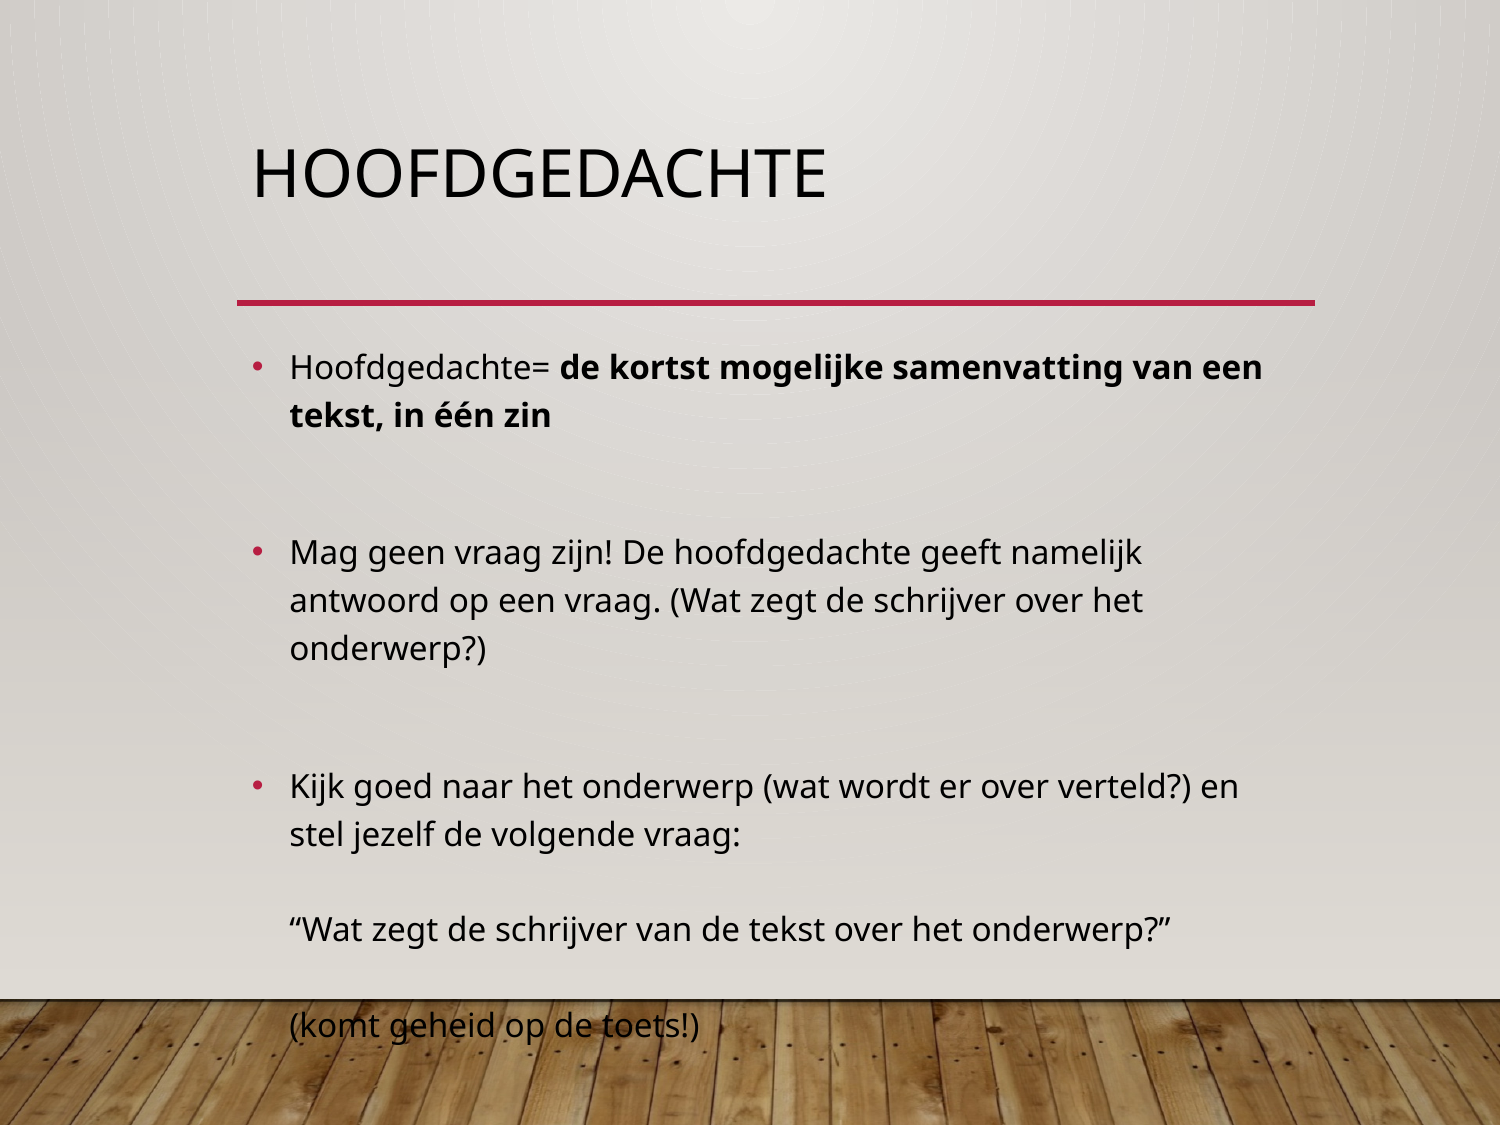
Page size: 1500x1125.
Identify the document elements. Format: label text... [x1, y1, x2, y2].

list Hoofdgedachte= de kortst mogelijke samenvatting van een tekst, in één zin Mag geen vraag zijn! De hoofdgedachte geeft namelijk antwoord op een vraag. (Wat zegt de schrijver over het onderwerp?) Kijk goed naar het onderwerp (wat wordt er over verteld?) en stel jezelf de volgende vraag: “Wat zegt de schrijver van de tekst over het onderwerp?” (komt geheid op de toets!) [236, 330, 1315, 917]
title Hoofdgedachte [236, 131, 1315, 305]
picture [0, 999, 1500, 1125]
